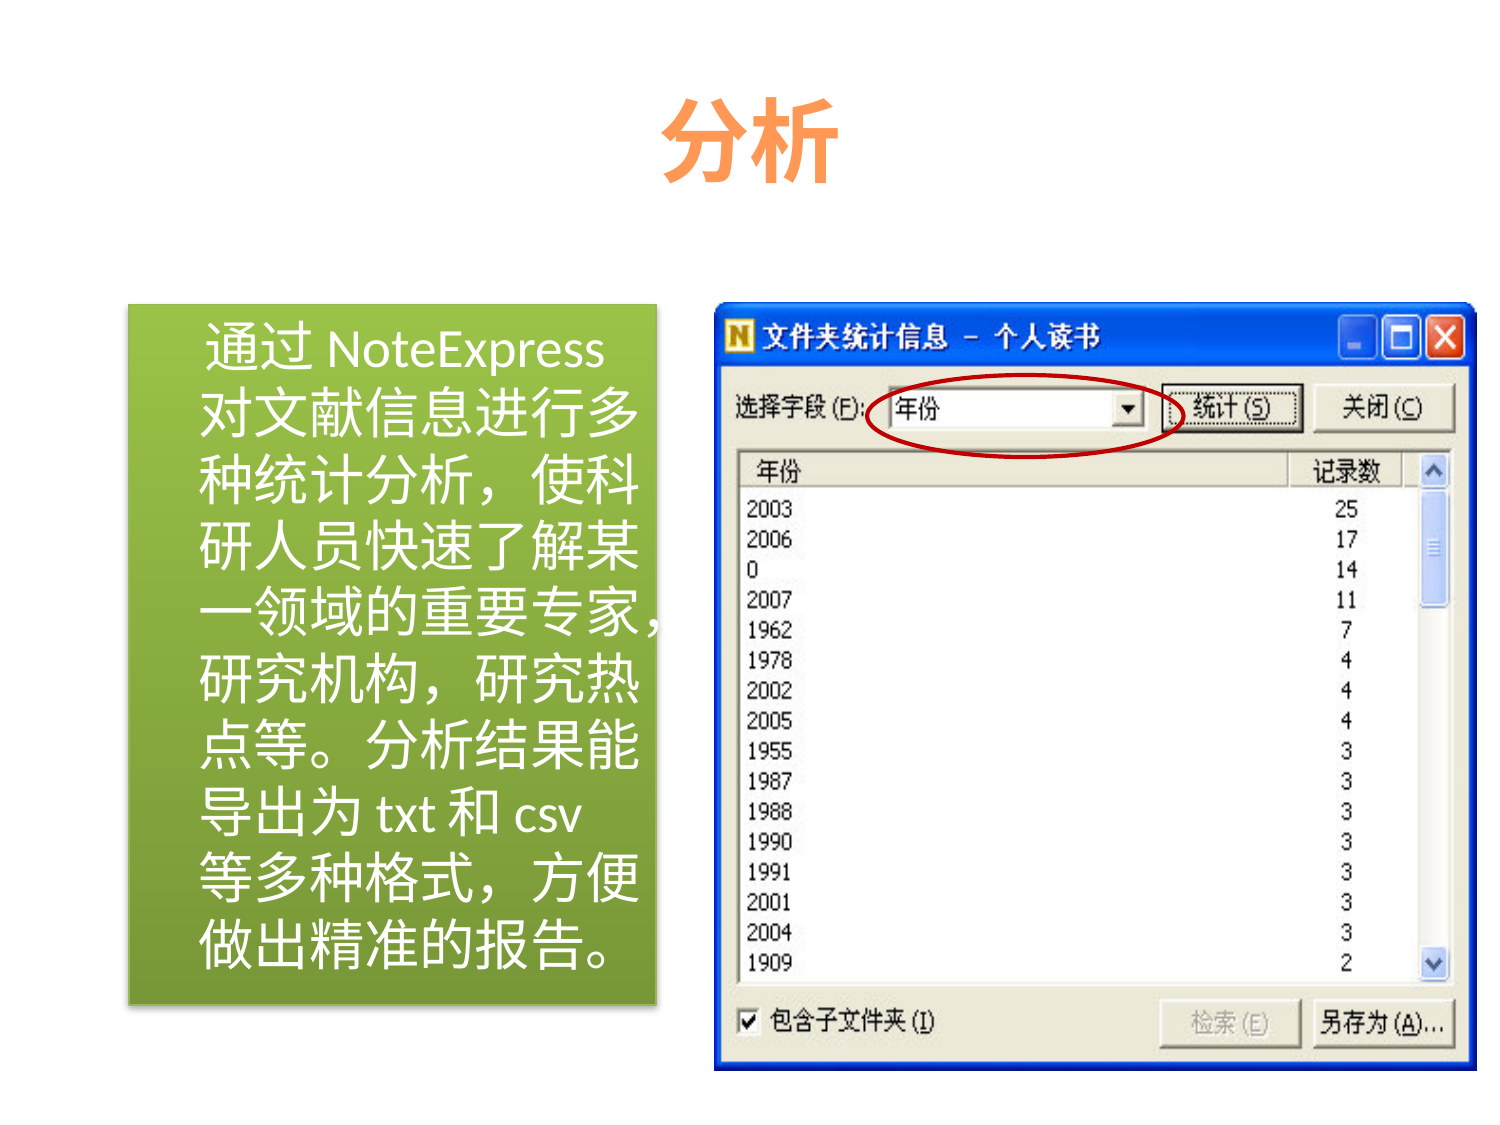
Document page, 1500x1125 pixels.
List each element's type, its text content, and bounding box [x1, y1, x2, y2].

list 通过NoteExpress对文献信息进行多种统计分析，使科研人员快速了解某一领域的重要专家，研究机构，研究热点等。分析结果能导出为txt和csv等多种格式，方便做出精准的报告。 [128, 304, 657, 1006]
title 分析 [75, 45, 1425, 233]
picture [714, 302, 1477, 1071]
